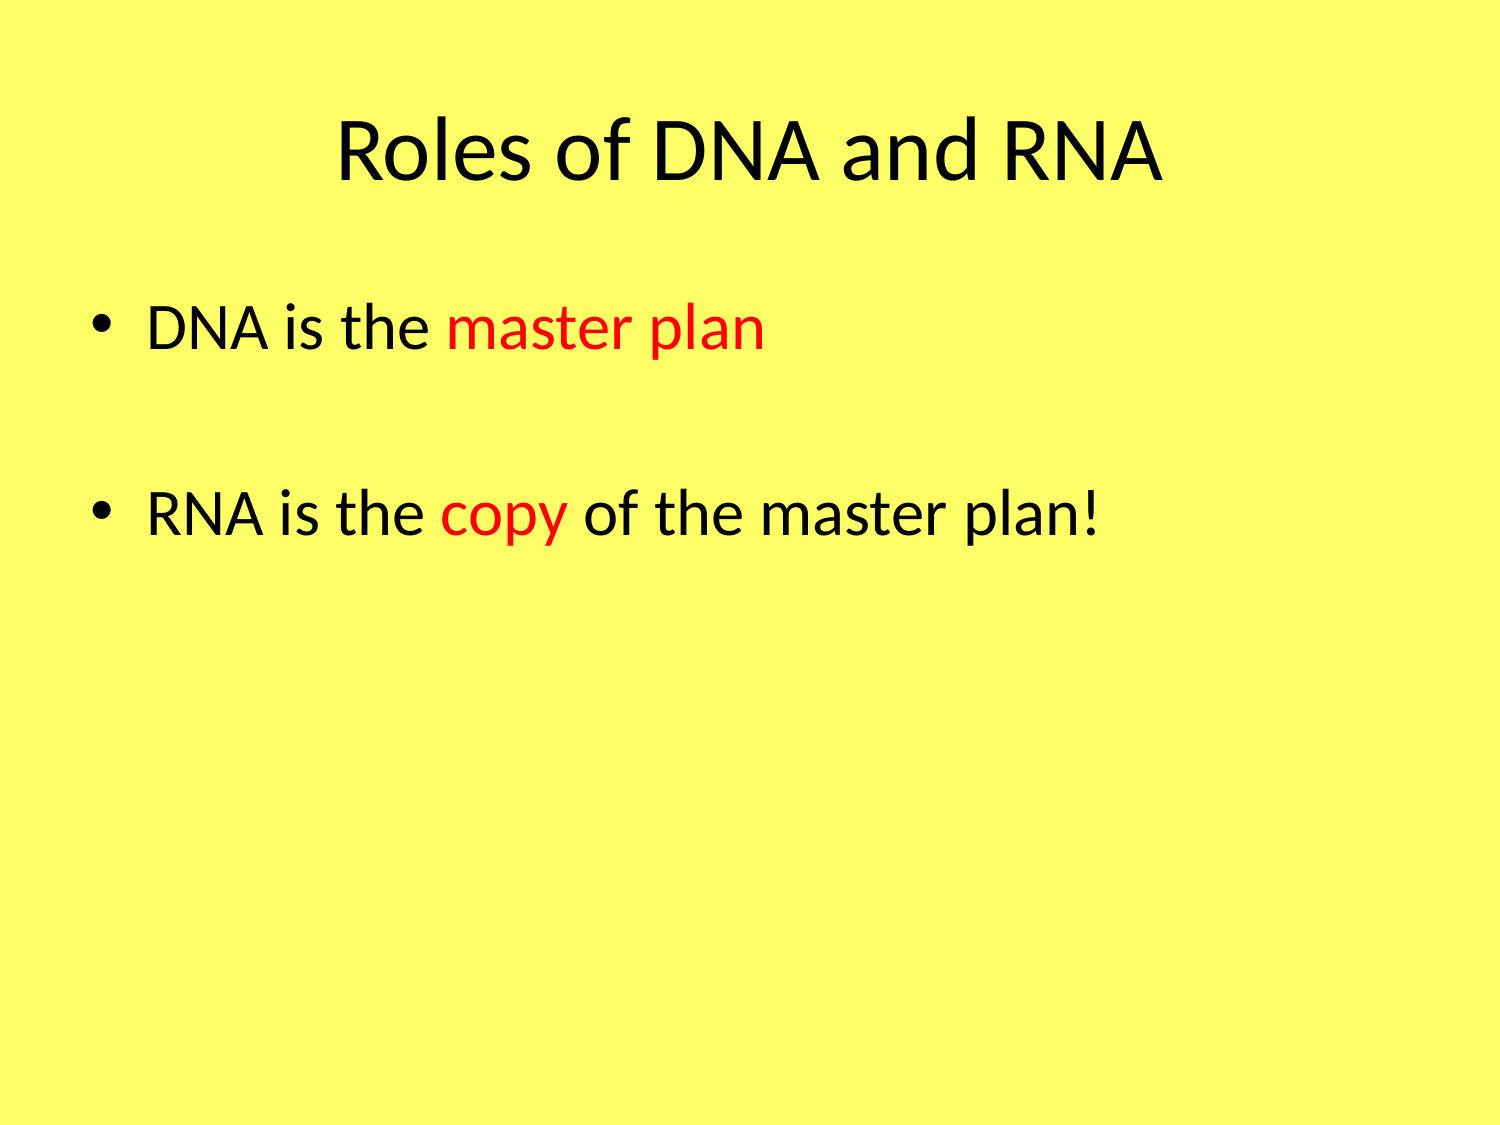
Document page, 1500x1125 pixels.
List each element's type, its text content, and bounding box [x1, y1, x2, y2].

title Roles of DNA and RNA [74, 49, 1426, 238]
list DNA is the master plan RNA is the copy of the master plan! [74, 274, 1426, 1026]
